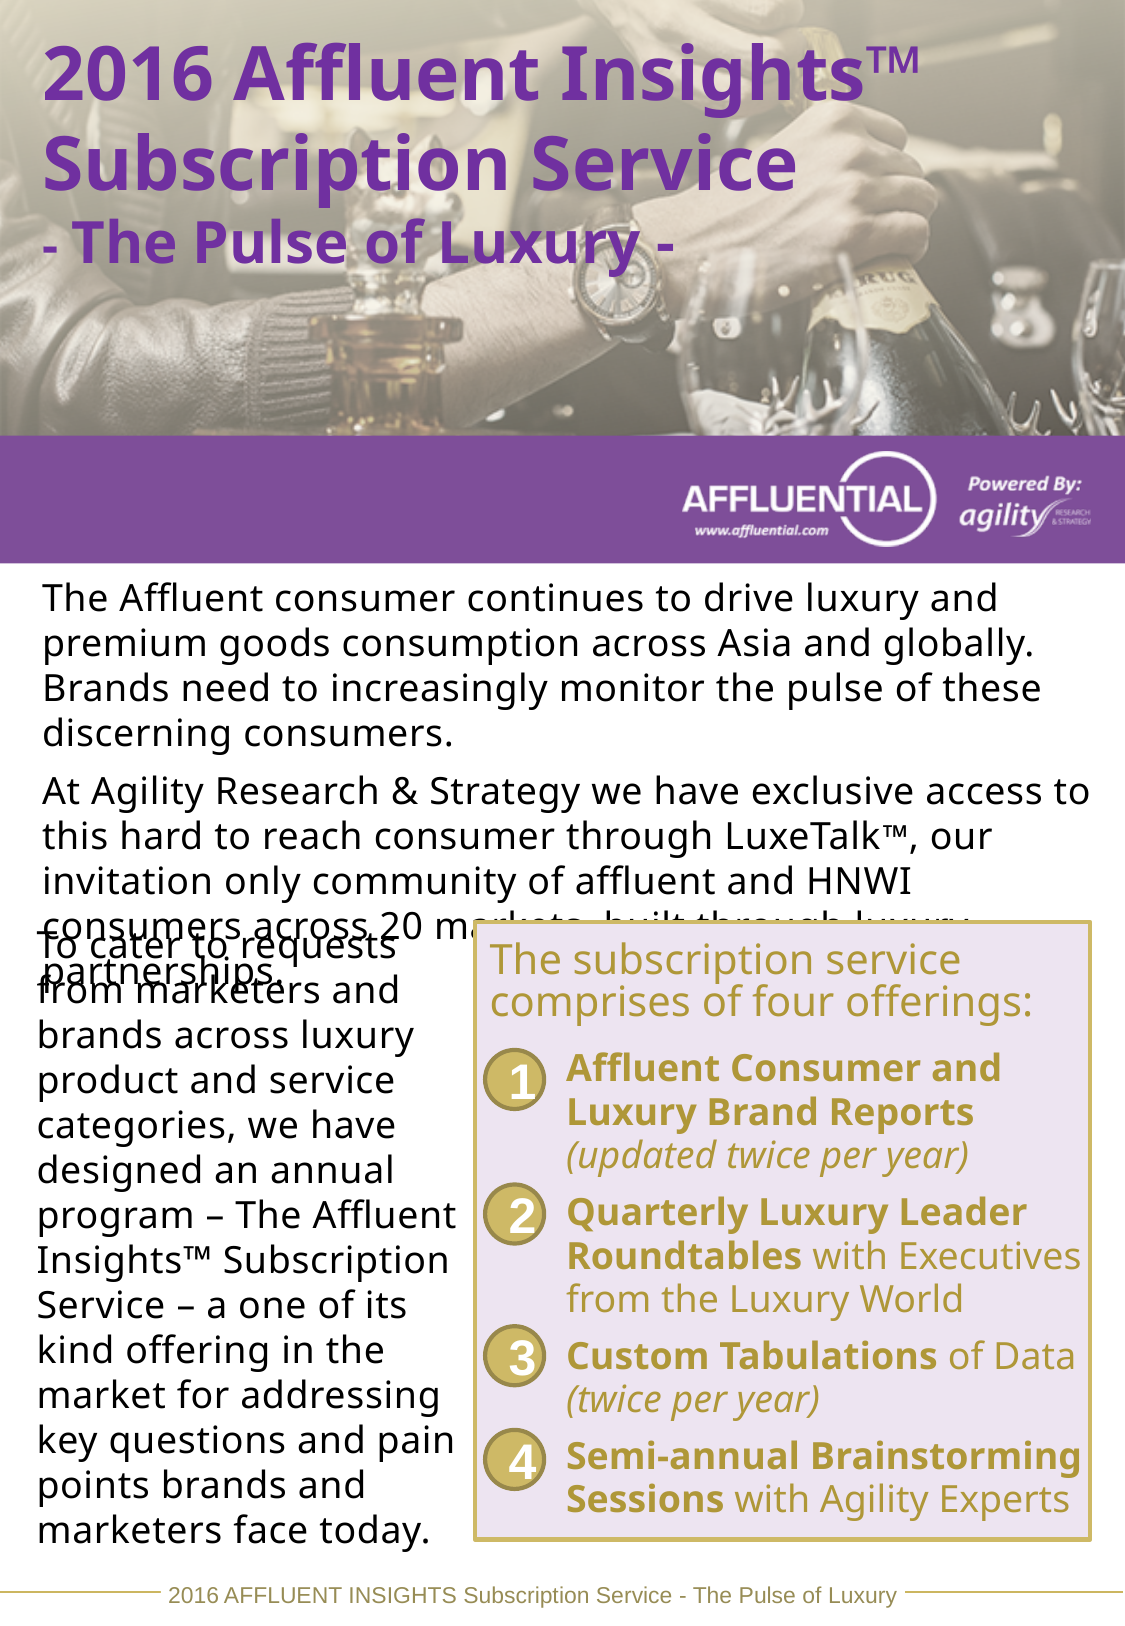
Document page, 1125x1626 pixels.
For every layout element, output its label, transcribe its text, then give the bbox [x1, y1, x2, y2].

text_box 2016 AFFLUENT INSIGHTS Subscription Service - The Pulse of Luxury [160, 1601, 905, 1615]
text_box The Affluent consumer continues to drive luxury and premium goods consumption across Asia and globally. Brands need to increasingly monitor the pulse of these discerning consumers. At Agility Research & Strategy we have exclusive access to this hard to reach consumer through LuxeTalk™, our invitation only community of affluent and HNWI consumers across 20 markets, built through luxury partnerships. [27, 566, 1125, 1044]
text_box To cater to requests from marketers and brands across luxury product and service categories, we have designed an annual program – The Affluent Insights™ Subscription Service – a one of its kind offering in the market for addressing key questions and pain points brands and marketers face today. [21, 913, 475, 1559]
text_box 4 [482, 1427, 547, 1492]
text_box 2016 AFFLUENT INSIGHTS Subscription Service - The Pulse of Luxury [160, 1572, 905, 1591]
text_box 1 [482, 1047, 547, 1112]
text_box 3 [482, 1324, 547, 1388]
picture [0, 0, 1125, 548]
text_box 2 [482, 1182, 547, 1246]
text_box [0, 477, 1125, 565]
text_box The subscription service comprises of four offerings: Affluent Consumer and Luxury Brand Reports (updated twice per year) Quarterly Luxury Leader Roundtables with Executives from the Luxury World Custom Tabulations of Data (twice per year) Semi-annual Brainstorming Sessions with Agility Experts [475, 920, 1092, 1542]
